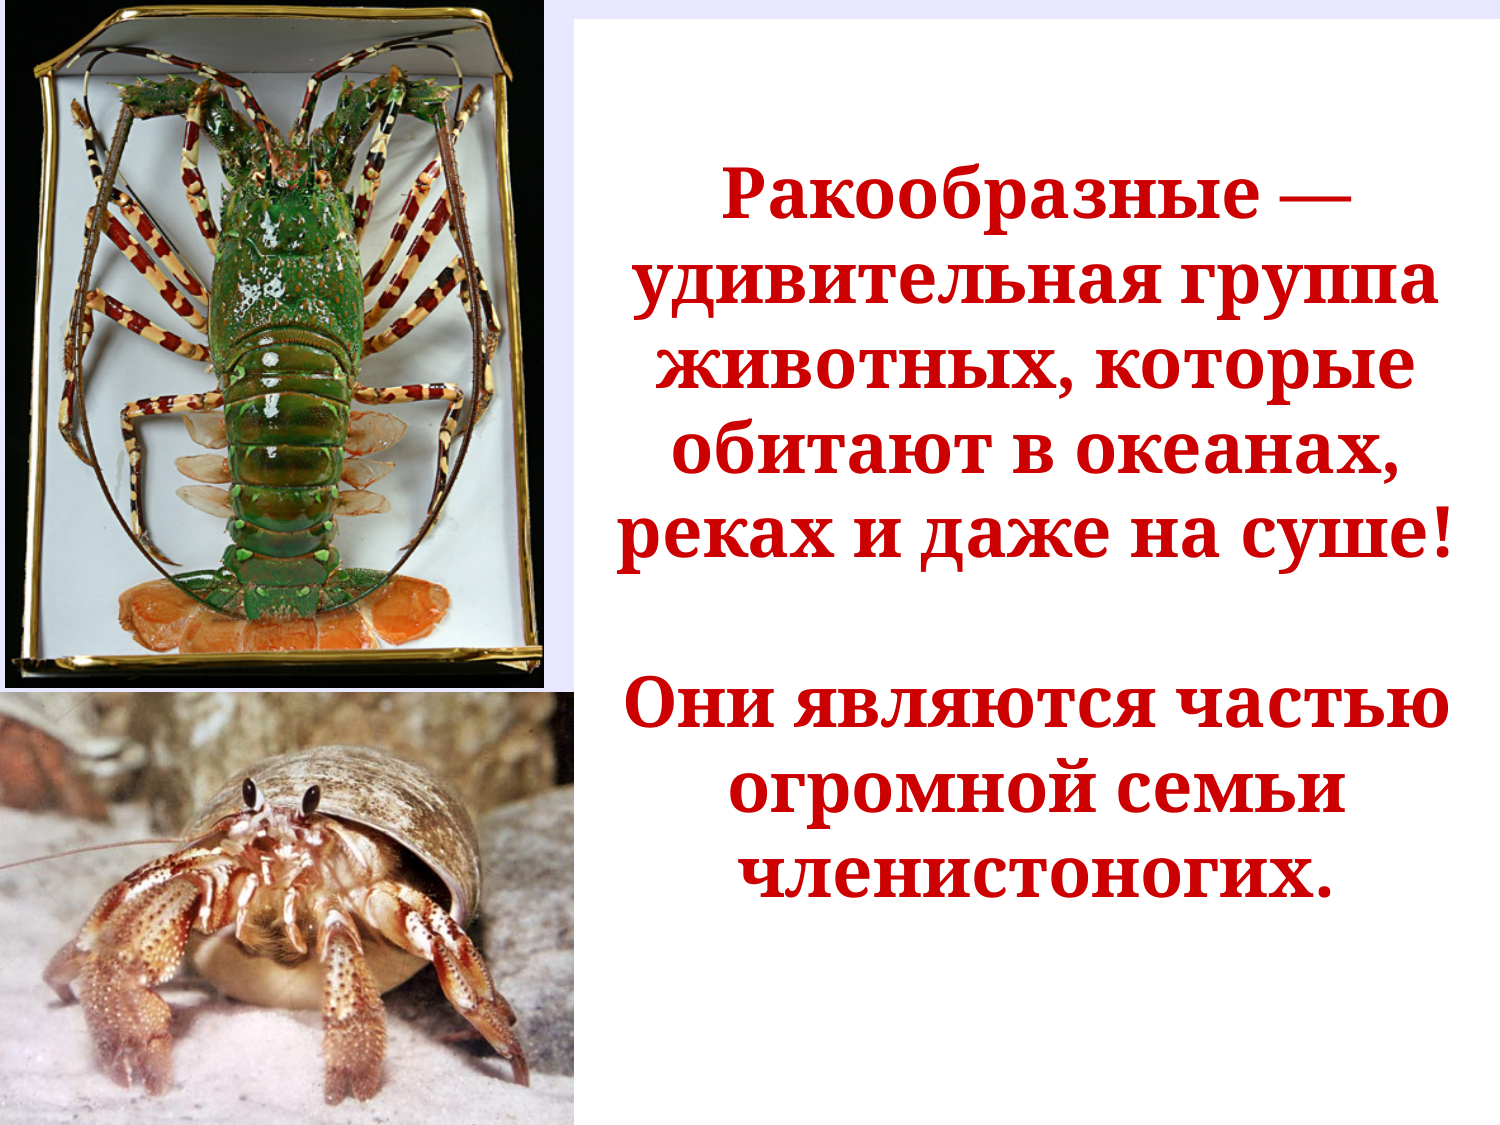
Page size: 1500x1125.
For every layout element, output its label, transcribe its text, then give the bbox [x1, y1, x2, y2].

title Ракообразные — удивительная группа животных, которые обитают в океанах, реках и даже на суше! Они являются частью огромной семьи членистоногих. [573, 18, 1500, 1125]
picture [5, 0, 544, 688]
picture [0, 692, 574, 1125]
